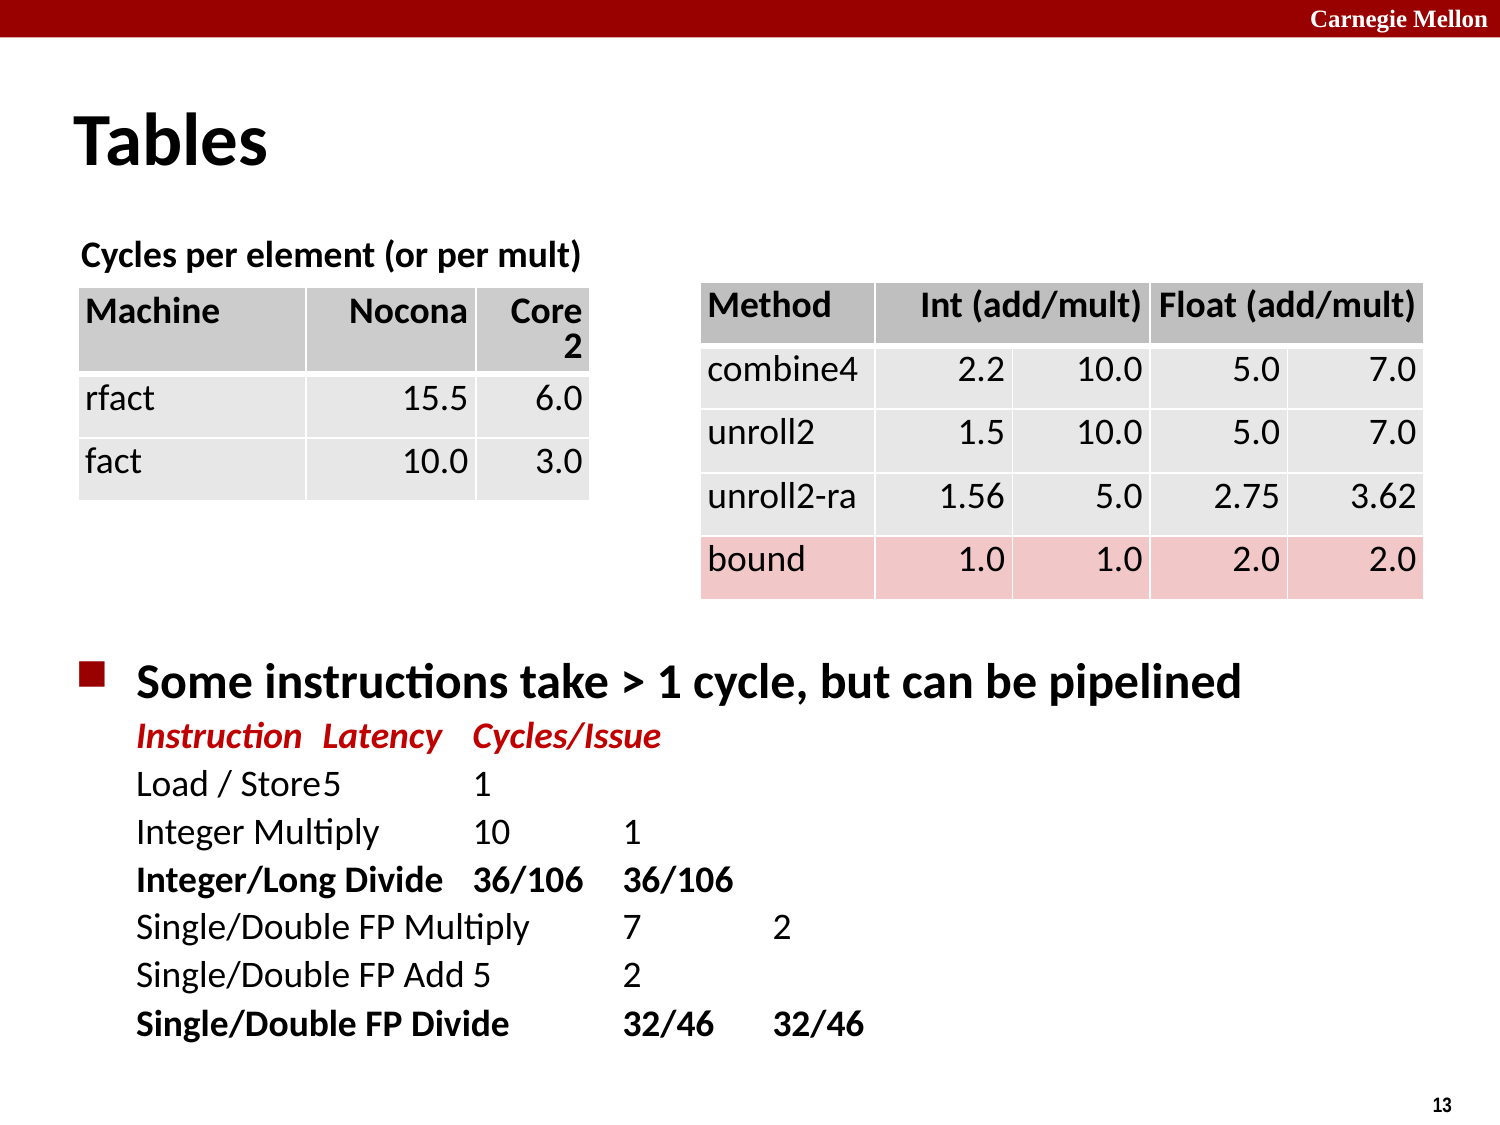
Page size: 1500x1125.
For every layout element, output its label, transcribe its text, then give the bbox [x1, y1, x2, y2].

table_cell 3.0 [477, 439, 589, 500]
table_cell 2.2 [876, 349, 1012, 408]
table_cell 3.62 [1288, 474, 1423, 535]
table_cell unroll2-ra [701, 474, 874, 535]
table_cell combine4 [701, 349, 874, 408]
table_cell 1.0 [1013, 537, 1149, 599]
table_cell 10.0 [1013, 410, 1149, 472]
table_header Nocona [307, 288, 475, 371]
table_cell rfact [79, 377, 305, 437]
table_cell 2.75 [1151, 474, 1287, 535]
table_cell unroll2 [701, 410, 874, 472]
table_cell 2.0 [1151, 537, 1287, 599]
table_cell 1.56 [876, 474, 1012, 535]
table_header Method [701, 283, 874, 343]
table_header Int (add/mult) [876, 283, 1149, 343]
table_cell 6.0 [477, 377, 589, 437]
table_cell 1.5 [876, 410, 1012, 472]
table_header Core 2 [477, 288, 589, 371]
table_header Machine [79, 288, 305, 371]
table_cell bound [701, 537, 874, 599]
table_cell 5.0 [1151, 349, 1287, 408]
table_cell 7.0 [1288, 349, 1423, 408]
text_box Some instructions take > 1 cycle, but can be pipelined Instruction Latency Cycles/Issue Load / Store 5 1 Integer Multiply 10 1 Integer/Long Divide 36/106 36/106 Single/Double FP Multiply 7 2 Single/Double FP Add 5 2 Single/Double FP Divide 32/46 32/46 [65, 650, 1412, 1052]
table_cell 1.0 [876, 537, 1012, 599]
table_cell 2.0 [1288, 537, 1423, 599]
text_box Cycles per element (or per mult) [66, 225, 598, 283]
table_header Float (add/mult) [1151, 283, 1423, 343]
table_cell 10.0 [1013, 349, 1149, 408]
table_cell 5.0 [1151, 410, 1287, 472]
title Tables [58, 72, 1305, 199]
table_cell 5.0 [1013, 474, 1149, 535]
table_cell 10.0 [307, 439, 475, 500]
table_cell 7.0 [1288, 410, 1423, 472]
table_cell fact [79, 439, 305, 500]
table_cell 15.5 [307, 377, 475, 437]
